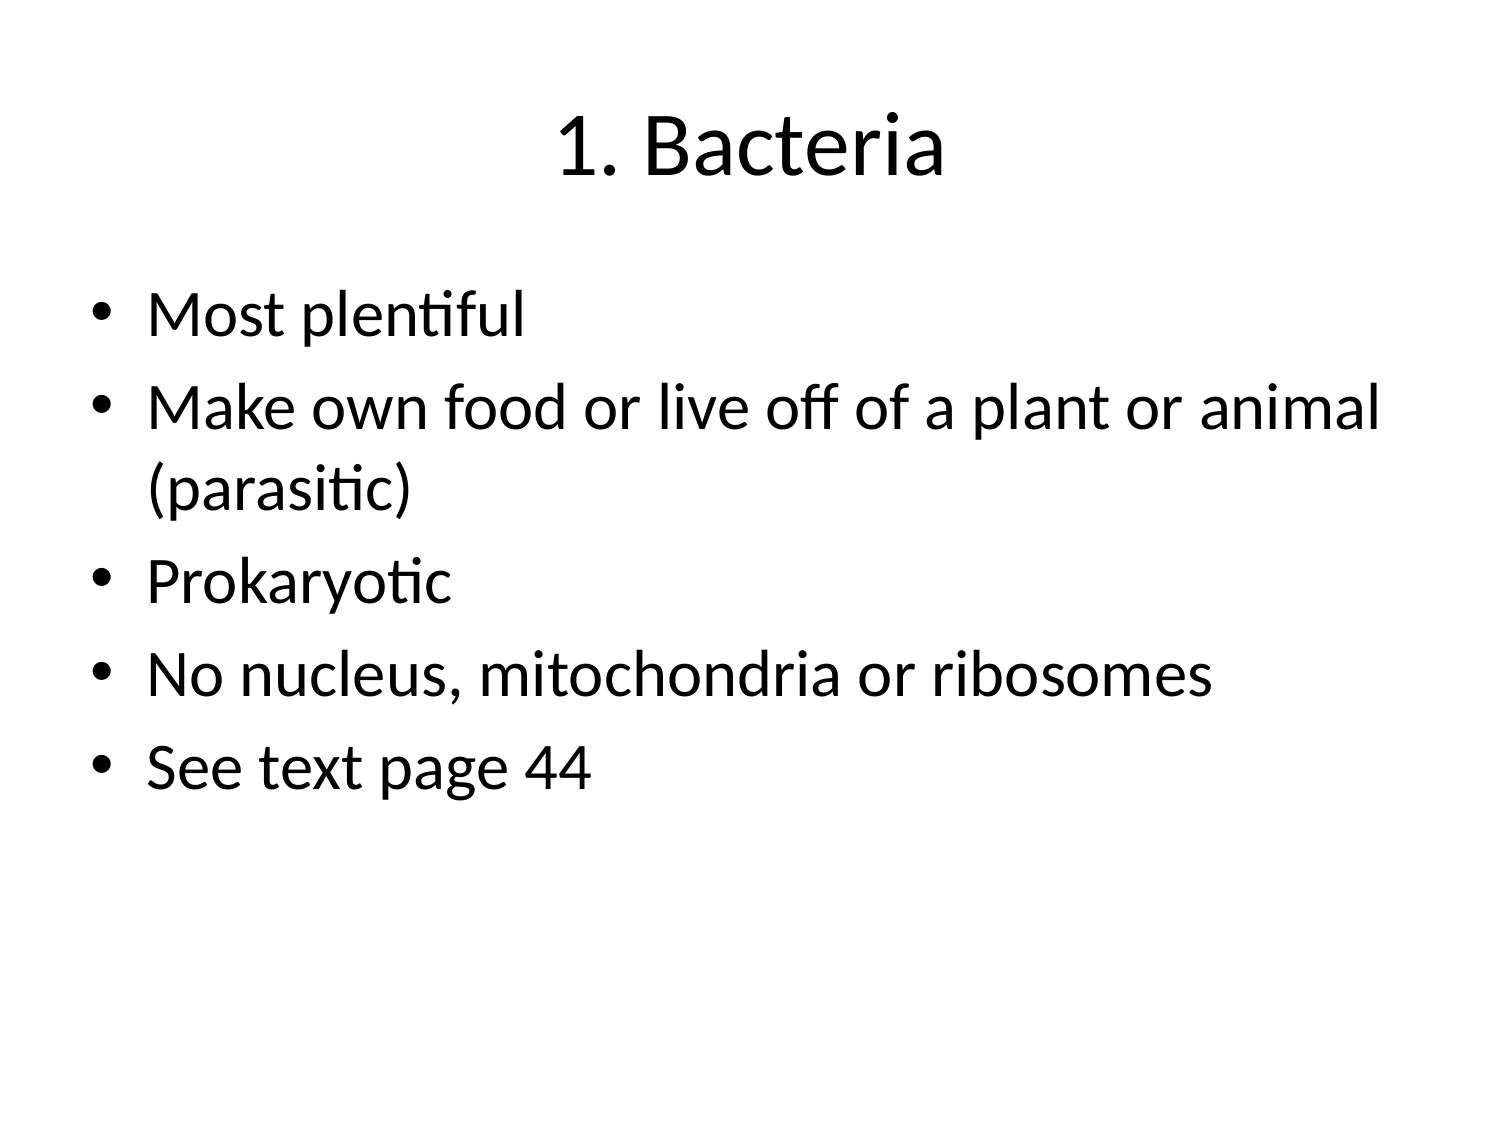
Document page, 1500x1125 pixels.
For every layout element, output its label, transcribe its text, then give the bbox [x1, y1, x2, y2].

list Most plentiful Make own food or live off of a plant or animal (parasitic) Prokaryotic No nucleus, mitochondria or ribosomes See text page 44 [75, 262, 1425, 1005]
title 1. Bacteria [75, 45, 1425, 233]
